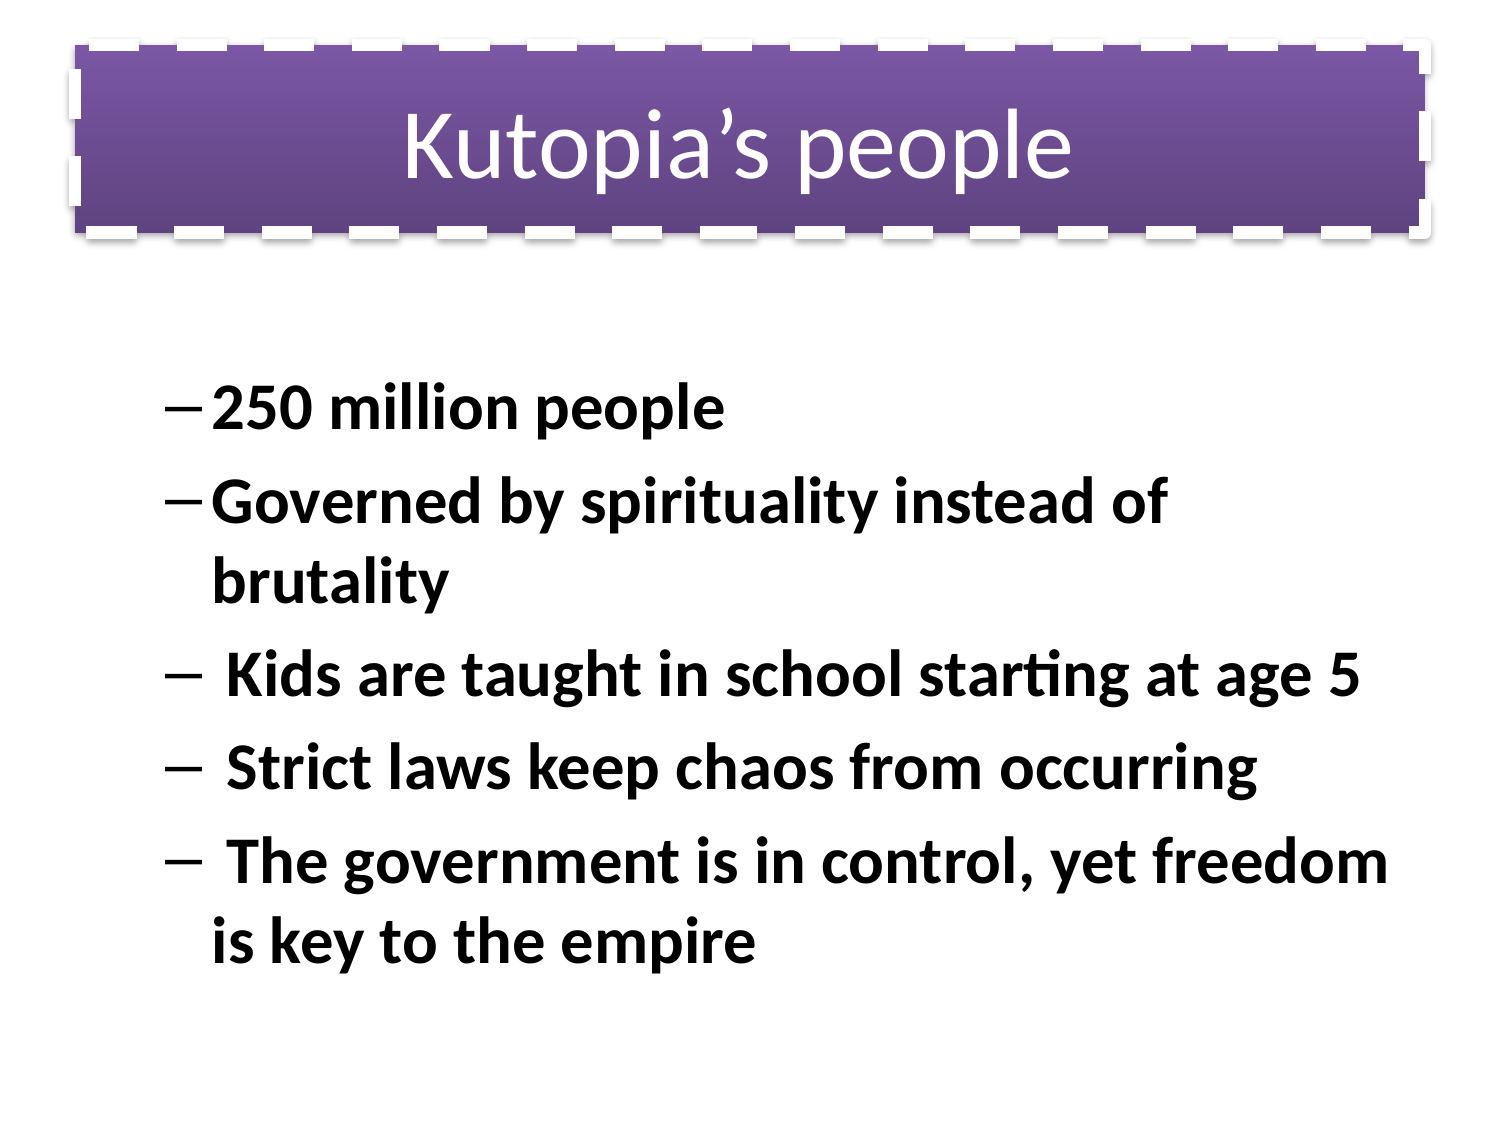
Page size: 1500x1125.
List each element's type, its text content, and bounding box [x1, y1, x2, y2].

list 250 million people Governed by spirituality instead of brutality Kids are taught in school starting at age 5 Strict laws keep chaos from occurring The government is in control, yet freedom is key to the empire [75, 262, 1425, 1005]
title Kutopia’s people [74, 44, 1426, 233]
